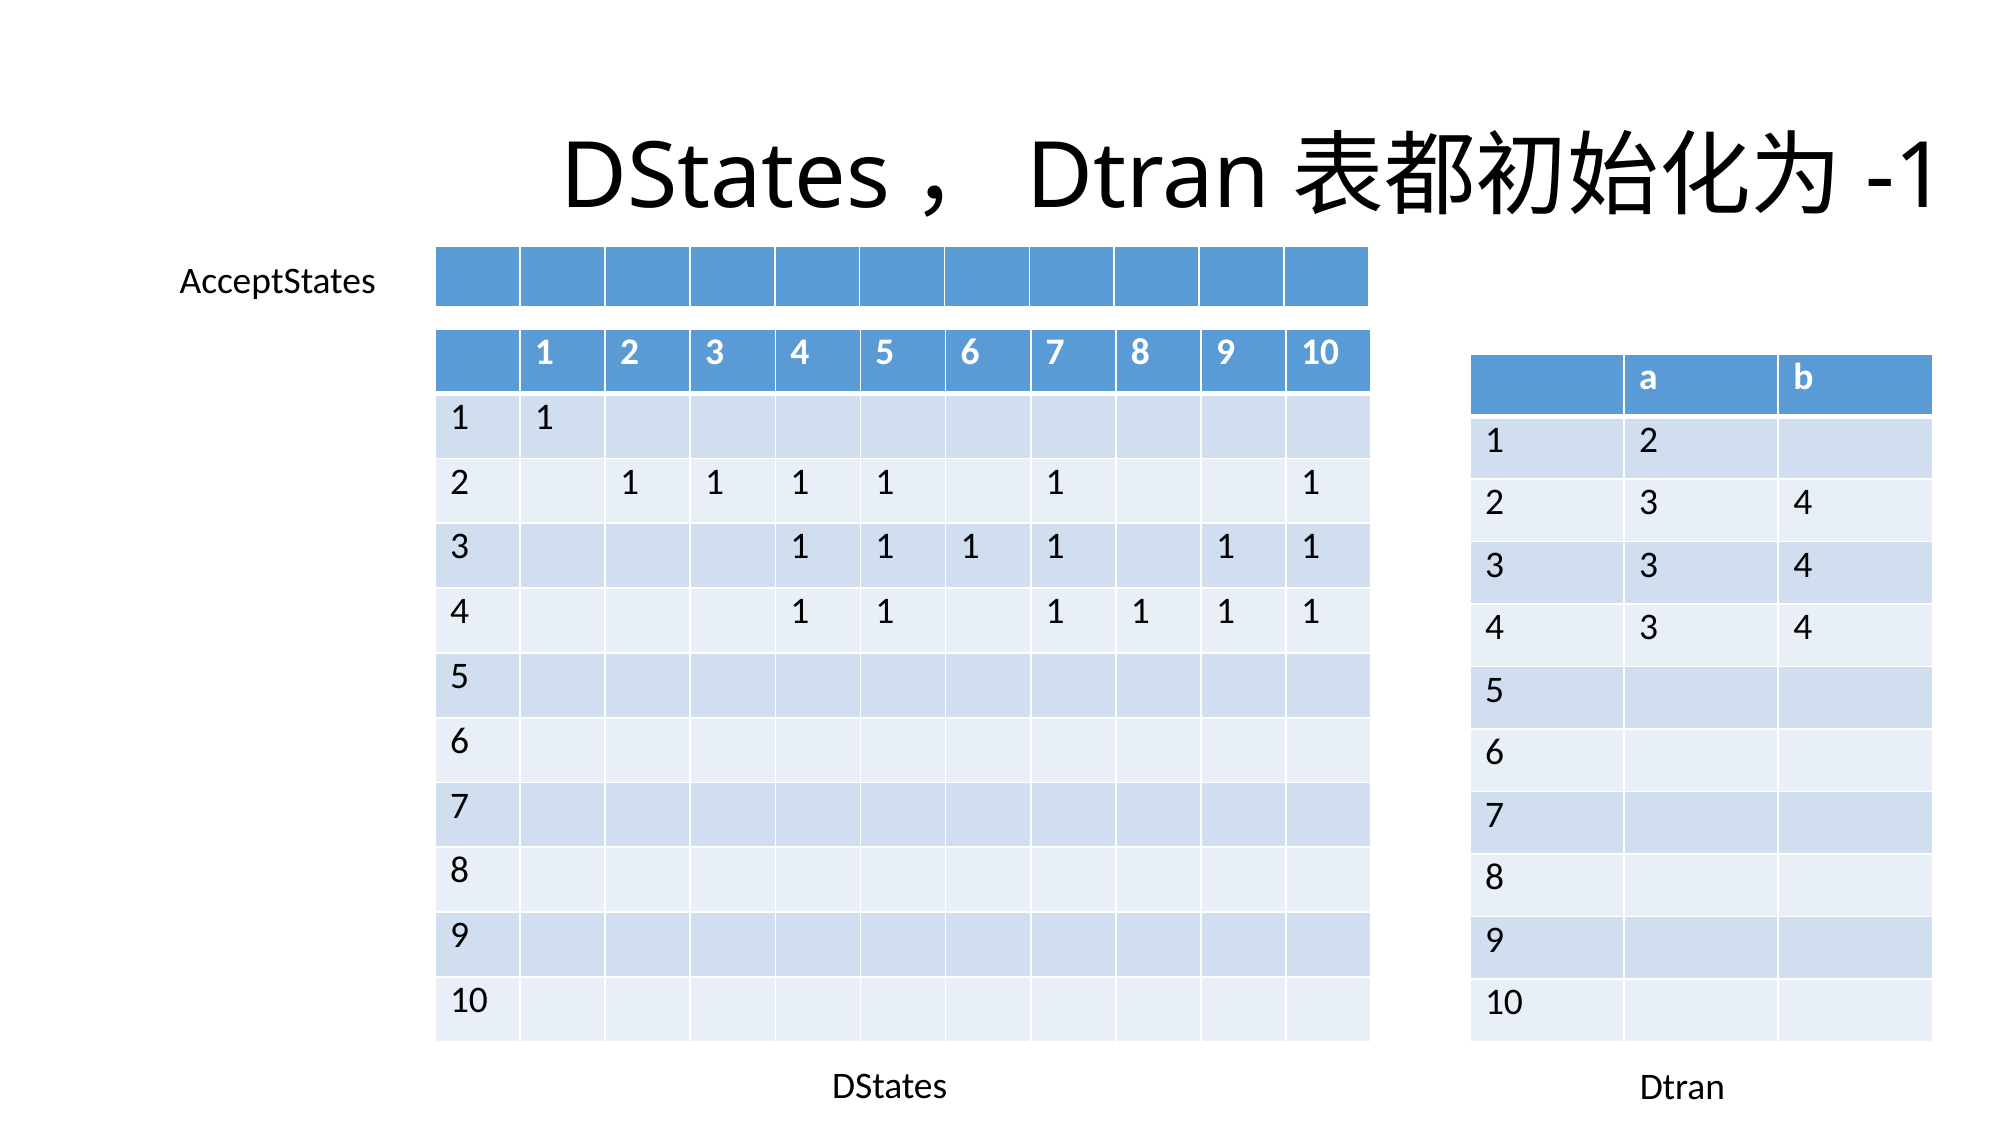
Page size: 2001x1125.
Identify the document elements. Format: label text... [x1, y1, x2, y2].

table_header 9 [1202, 330, 1285, 391]
table_cell [776, 978, 860, 1041]
table_cell [1625, 917, 1777, 978]
table_cell 1 [1471, 419, 1623, 478]
table_cell 1 [436, 396, 519, 458]
table_cell 10 [436, 978, 519, 1041]
table_cell [521, 978, 604, 1041]
text_box Dtran [1624, 1054, 1778, 1114]
table_cell [1625, 730, 1777, 791]
table_cell [1287, 396, 1370, 458]
table_cell [1032, 396, 1115, 458]
table_cell 1 [776, 589, 860, 652]
table_cell [861, 848, 945, 911]
table_cell 3 [1625, 605, 1777, 666]
table_header [776, 247, 859, 306]
table_cell [691, 524, 775, 587]
table_cell [1287, 978, 1370, 1041]
table_cell 9 [1471, 917, 1623, 978]
table_cell [606, 719, 689, 782]
table_cell 1 [861, 459, 945, 522]
table_cell [1287, 848, 1370, 911]
table_header 5 [861, 330, 945, 391]
table_cell [946, 589, 1030, 652]
table_header [521, 247, 604, 306]
table_cell [946, 913, 1030, 976]
table_cell [776, 654, 860, 717]
table_header [1030, 247, 1113, 306]
table_header [945, 247, 1029, 306]
table_cell [691, 396, 775, 458]
table_cell 4 [1471, 605, 1623, 666]
table_cell 1 [776, 459, 860, 522]
table_cell [946, 978, 1030, 1041]
table_cell [776, 396, 860, 458]
table_cell 1 [1032, 589, 1115, 652]
table_cell [946, 783, 1030, 846]
table_cell [691, 978, 775, 1041]
table_header 6 [946, 330, 1030, 391]
table_cell 1 [1032, 459, 1115, 522]
table_cell [946, 719, 1030, 782]
table_cell [606, 978, 689, 1041]
table_header [436, 330, 519, 391]
table_cell 1 [1287, 589, 1370, 652]
table_cell 2 [1625, 419, 1777, 478]
table_cell [1117, 913, 1200, 976]
table_header b [1779, 355, 1932, 414]
table_cell [861, 913, 945, 976]
table_cell 1 [1117, 589, 1200, 652]
table_cell 4 [436, 589, 519, 652]
table_cell [691, 848, 775, 911]
title DStates，Dtran表都初始化为-1 [545, 97, 2000, 258]
table_cell 1 [776, 524, 860, 587]
table_cell [606, 654, 689, 717]
table_cell [606, 913, 689, 976]
table_cell 4 [1779, 480, 1932, 541]
table_cell [1779, 980, 1932, 1041]
table_header 10 [1287, 330, 1370, 391]
table_cell [1779, 917, 1932, 978]
table_header 4 [776, 330, 860, 391]
table_cell [1032, 913, 1115, 976]
table_cell 3 [436, 524, 519, 587]
table_cell [1032, 848, 1115, 911]
table_cell [1117, 459, 1200, 522]
table_cell [1032, 978, 1115, 1041]
table_cell [1202, 719, 1285, 782]
text_box AcceptStates [164, 248, 415, 309]
table_cell [521, 783, 604, 846]
table_cell [861, 654, 945, 717]
table_cell [1202, 459, 1285, 522]
table_cell [1032, 654, 1115, 717]
table_cell [776, 719, 860, 782]
table_cell [1287, 719, 1370, 782]
table_cell [1779, 730, 1932, 791]
table_header [860, 247, 944, 306]
table_cell [1625, 792, 1777, 853]
table_cell [1625, 855, 1777, 916]
table_cell [521, 524, 604, 587]
table_header 2 [606, 330, 689, 391]
table_cell [861, 396, 945, 458]
table_cell 4 [1779, 542, 1932, 603]
table_cell [1202, 396, 1285, 458]
table_cell [1287, 654, 1370, 717]
table_cell 2 [1471, 480, 1623, 541]
text_box DStates [817, 1054, 1020, 1114]
table_cell 1 [1202, 524, 1285, 587]
table_cell [1202, 978, 1285, 1041]
table_cell [521, 459, 604, 522]
table_header [1115, 247, 1198, 306]
table_cell [606, 783, 689, 846]
table_cell 1 [946, 524, 1030, 587]
table_cell [1117, 978, 1200, 1041]
table_cell [1625, 667, 1777, 728]
table_cell 4 [1779, 605, 1932, 666]
table_cell 5 [1471, 667, 1623, 728]
table_cell [521, 848, 604, 911]
table_cell [521, 913, 604, 976]
table_cell 6 [1471, 730, 1623, 791]
table_cell 7 [1471, 792, 1623, 853]
table_header 7 [1032, 330, 1115, 391]
table_cell 7 [436, 783, 519, 846]
table_cell [946, 459, 1030, 522]
table_cell [946, 654, 1030, 717]
table_header [1471, 355, 1623, 414]
table_cell [1117, 719, 1200, 782]
table_cell [1779, 855, 1932, 916]
table_cell [861, 978, 945, 1041]
table_cell [1032, 719, 1115, 782]
table_cell [1779, 667, 1932, 728]
table_cell [946, 848, 1030, 911]
table_cell 1 [691, 459, 775, 522]
table_cell [1117, 848, 1200, 911]
table_header [691, 247, 774, 306]
table_cell 1 [1032, 524, 1115, 587]
table_header [606, 247, 689, 306]
table_cell [1779, 419, 1932, 478]
table_cell [946, 396, 1030, 458]
table_cell [1117, 396, 1200, 458]
table_cell [1287, 783, 1370, 846]
table_cell [606, 524, 689, 587]
table_cell 3 [1625, 480, 1777, 541]
table_header [1285, 247, 1368, 306]
table_cell [606, 848, 689, 911]
table_cell 1 [861, 524, 945, 587]
table_header [436, 247, 519, 306]
table_cell [521, 589, 604, 652]
table_cell 3 [1471, 542, 1623, 603]
table_cell 3 [1625, 542, 1777, 603]
table_cell [691, 913, 775, 976]
table_cell 1 [606, 459, 689, 522]
table_cell [1202, 783, 1285, 846]
table_cell [691, 783, 775, 846]
table_cell [776, 783, 860, 846]
table_cell [861, 719, 945, 782]
table_cell 1 [1202, 589, 1285, 652]
table_cell [521, 719, 604, 782]
table_cell 1 [1287, 524, 1370, 587]
table_cell 10 [1471, 980, 1623, 1041]
table_cell 2 [436, 459, 519, 522]
table_cell [691, 719, 775, 782]
table_cell 5 [436, 654, 519, 717]
table_cell [1202, 848, 1285, 911]
table_cell 1 [521, 396, 604, 458]
table_cell 1 [1287, 459, 1370, 522]
table_header 8 [1117, 330, 1200, 391]
table_cell 1 [861, 589, 945, 652]
table_cell [1779, 792, 1932, 853]
table_cell [606, 589, 689, 652]
table_cell [776, 848, 860, 911]
table_cell [691, 589, 775, 652]
table_cell [1202, 913, 1285, 976]
table_cell 9 [436, 913, 519, 976]
table_cell [1117, 783, 1200, 846]
table_cell [1202, 654, 1285, 717]
table_cell [1625, 980, 1777, 1041]
table_cell [521, 654, 604, 717]
table_cell [1117, 524, 1200, 587]
table_header [1200, 247, 1283, 306]
table_cell [1032, 783, 1115, 846]
table_cell [1287, 913, 1370, 976]
table_cell 6 [436, 719, 519, 782]
table_cell 8 [1471, 855, 1623, 916]
table_cell [606, 396, 689, 458]
table_header 3 [691, 330, 775, 391]
table_cell [1117, 654, 1200, 717]
table_cell 8 [436, 848, 519, 911]
table_header a [1625, 355, 1777, 414]
table_cell [861, 783, 945, 846]
table_cell [691, 654, 775, 717]
table_header 1 [521, 330, 604, 391]
table_cell [776, 913, 860, 976]
